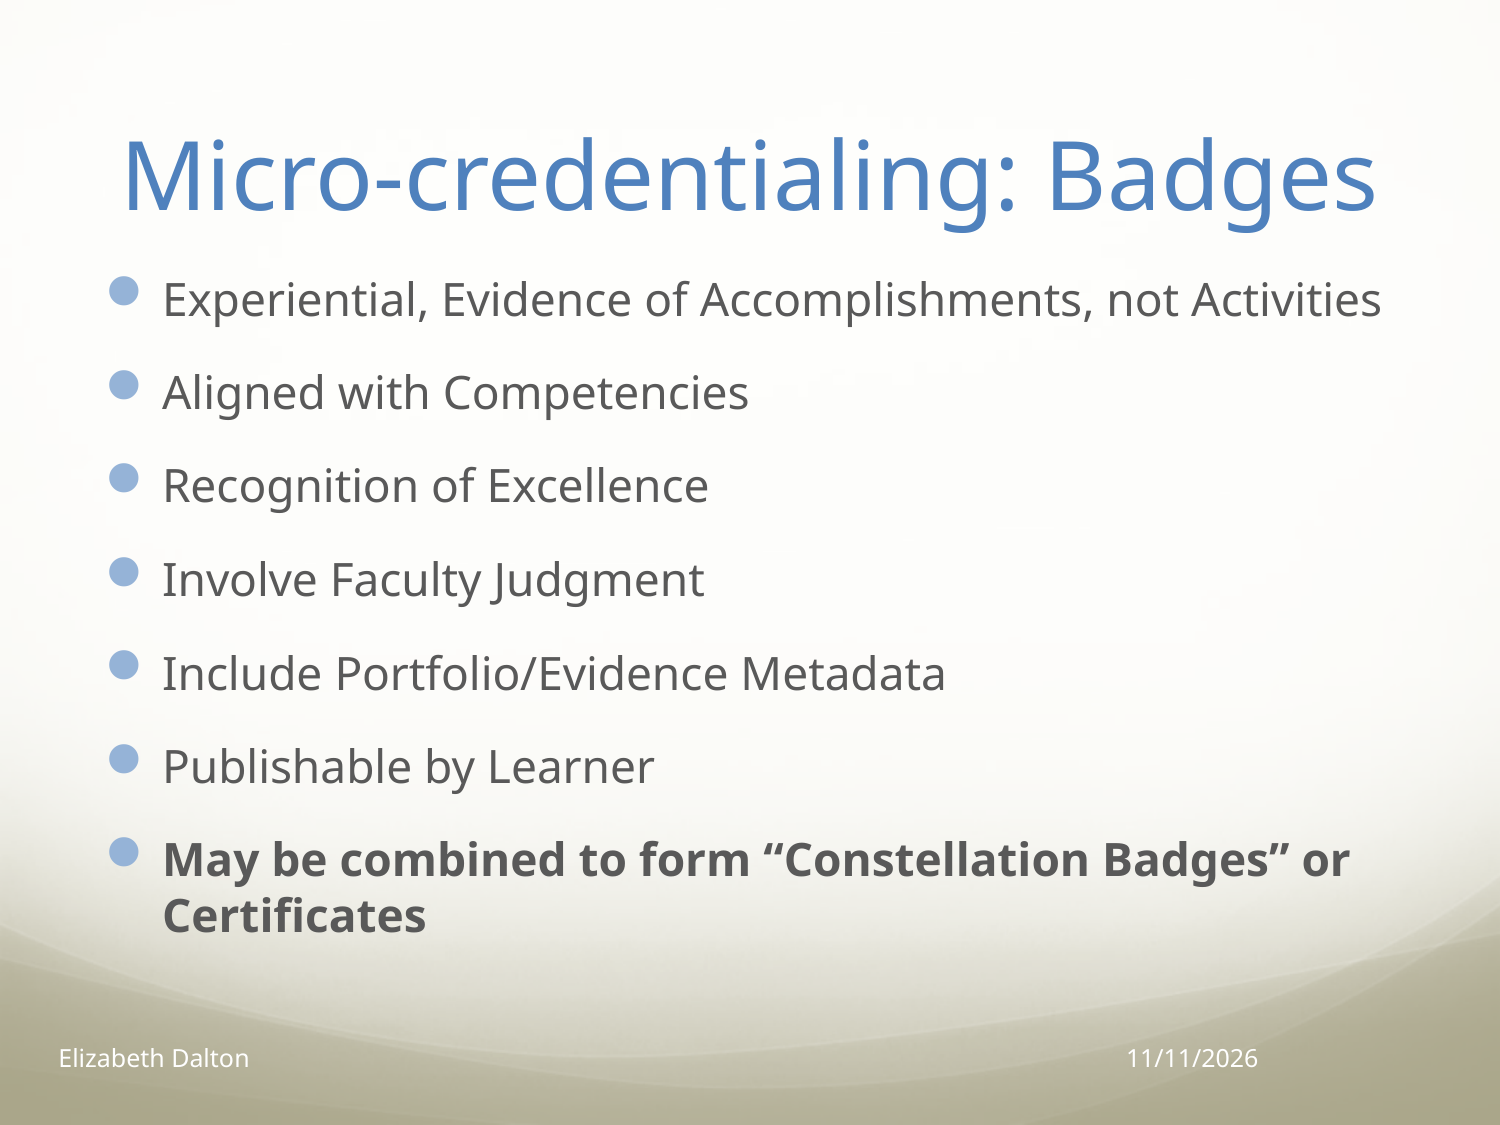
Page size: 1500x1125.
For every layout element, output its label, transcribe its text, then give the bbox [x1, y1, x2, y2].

footer Elizabeth Dalton [43, 1029, 838, 1090]
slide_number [923, 1029, 1274, 1090]
title Micro-credentialing: Badges [90, 17, 1410, 237]
list Experiential, Evidence of Accomplishments, not Activities Aligned with Competencies Recognition of Excellence Involve Faculty Judgment Include Portfolio/Evidence Metadata Publishable by Learner May be combined to form “Constellation Badges” or Certificates [90, 262, 1410, 975]
